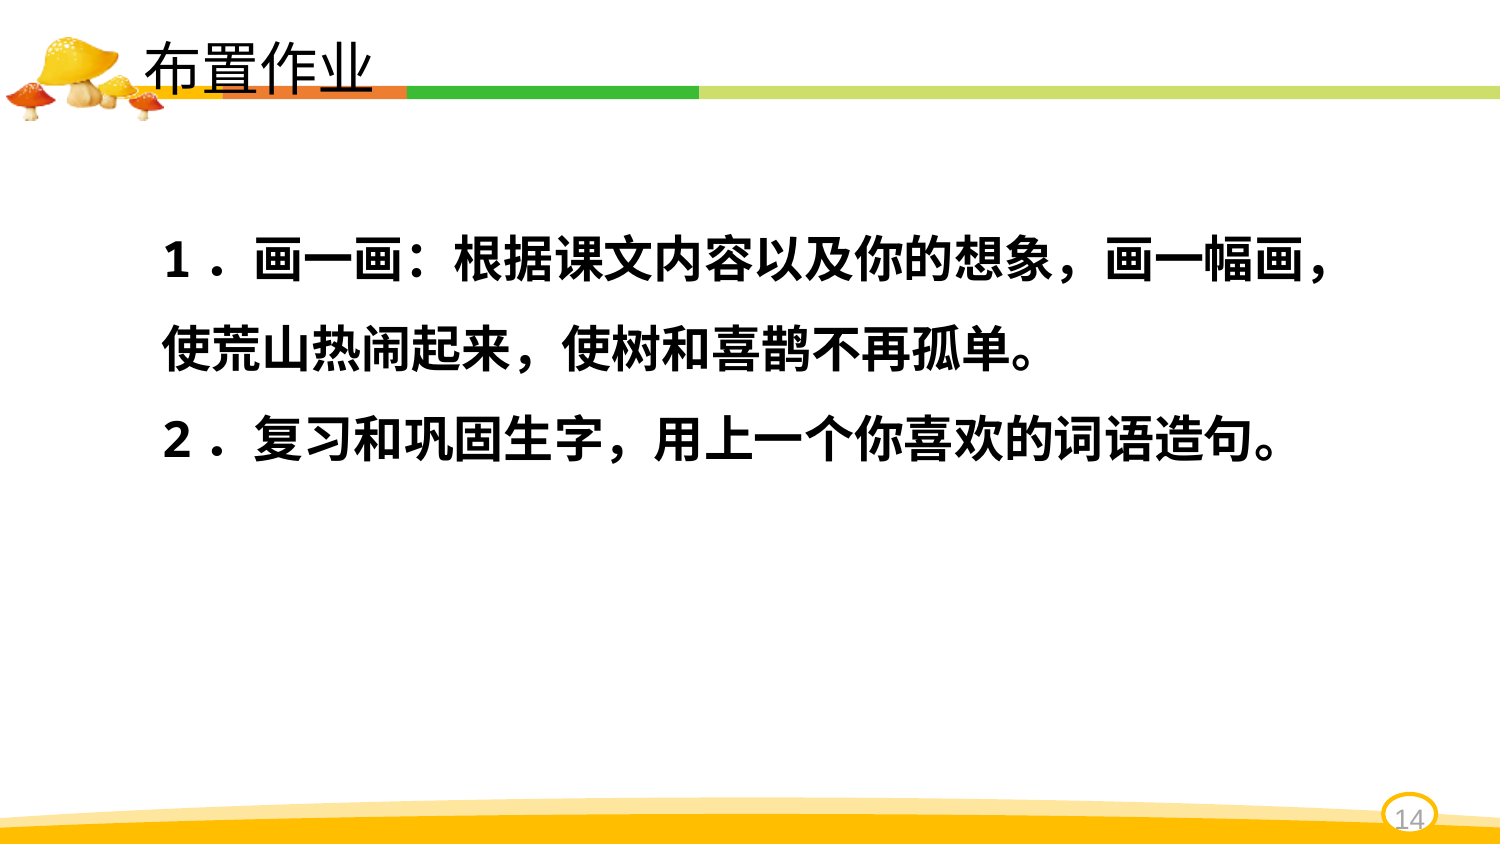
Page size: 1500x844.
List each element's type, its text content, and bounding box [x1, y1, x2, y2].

text_box 1．画一画：根据课文内容以及你的想象，画一幅画，使荒山热闹起来，使树和喜鹊不再孤单。 2．复习和巩固生字，用上一个你喜欢的词语造句。 [147, 190, 1355, 475]
text_box 布置作业 [128, 24, 392, 110]
picture [6, 37, 164, 121]
